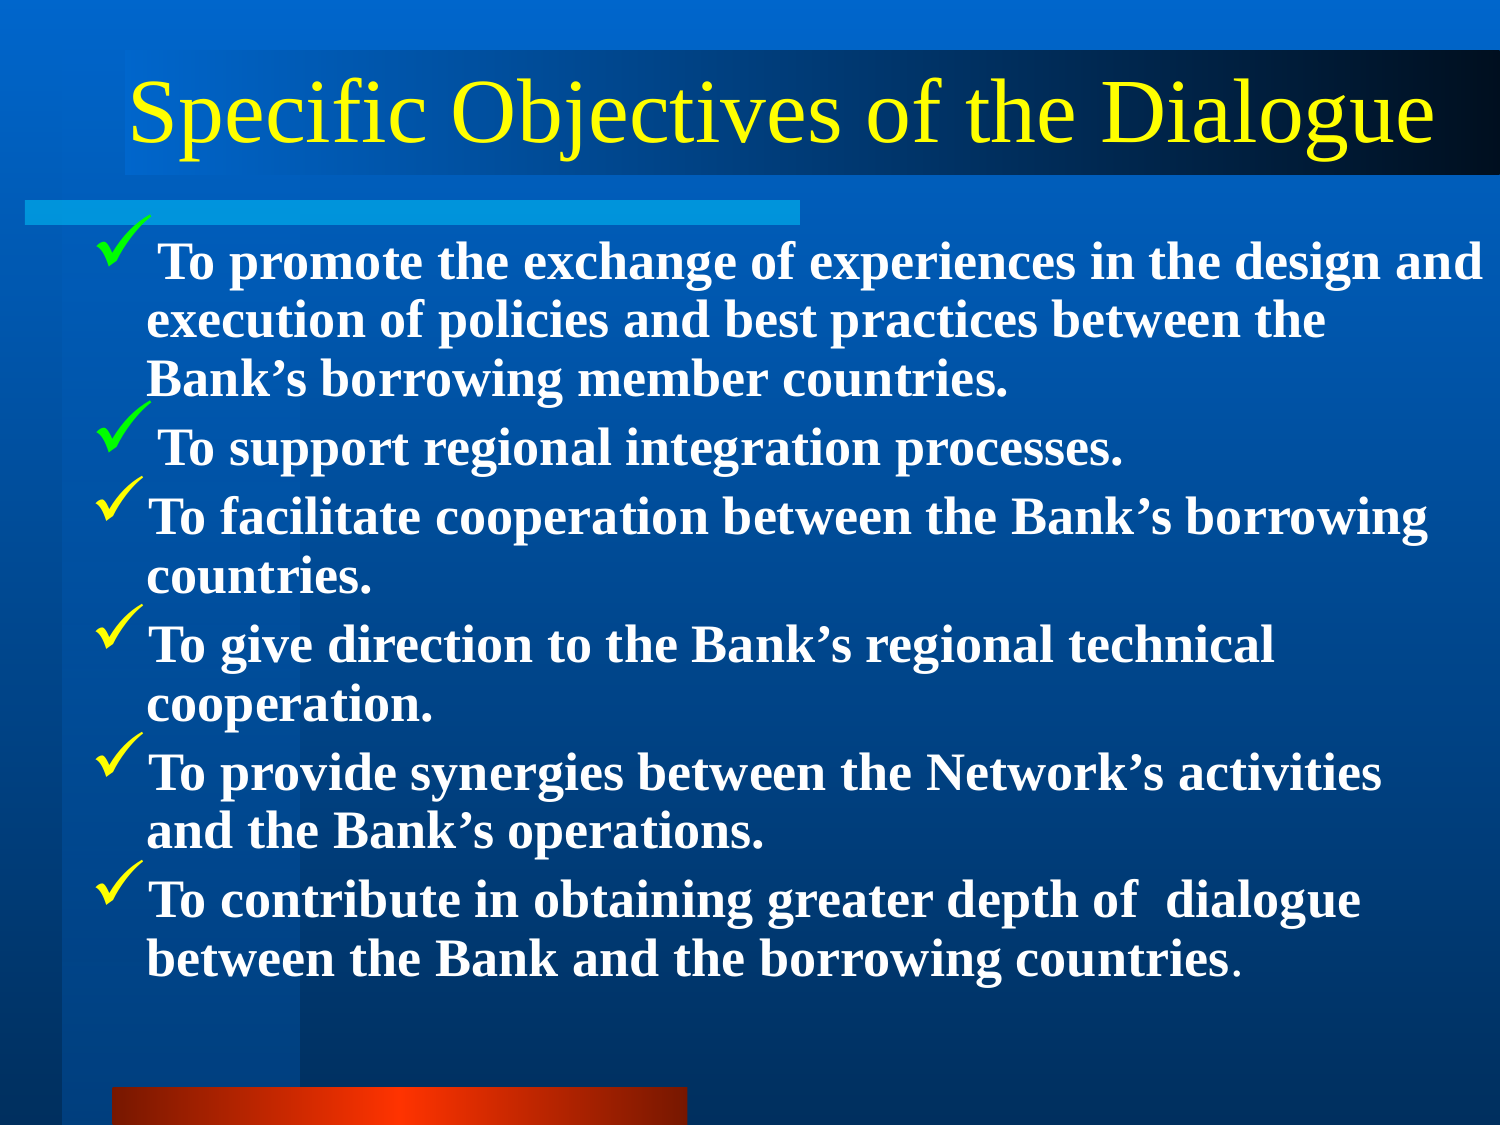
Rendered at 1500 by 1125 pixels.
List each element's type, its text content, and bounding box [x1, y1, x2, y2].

list To promote the exchange of experiences in the design and execution of policies and best practices between the Bank’s borrowing member countries. To support regional integration processes. To facilitate cooperation between the Bank’s borrowing countries. To give direction to the Bank’s regional technical cooperation. To provide synergies between the Network’s activities and the Bank’s operations. To contribute in obtaining greater depth of dialogue between the Bank and the borrowing countries. [74, 224, 1500, 863]
title Specific Objectives of the Dialogue [112, 49, 1500, 163]
